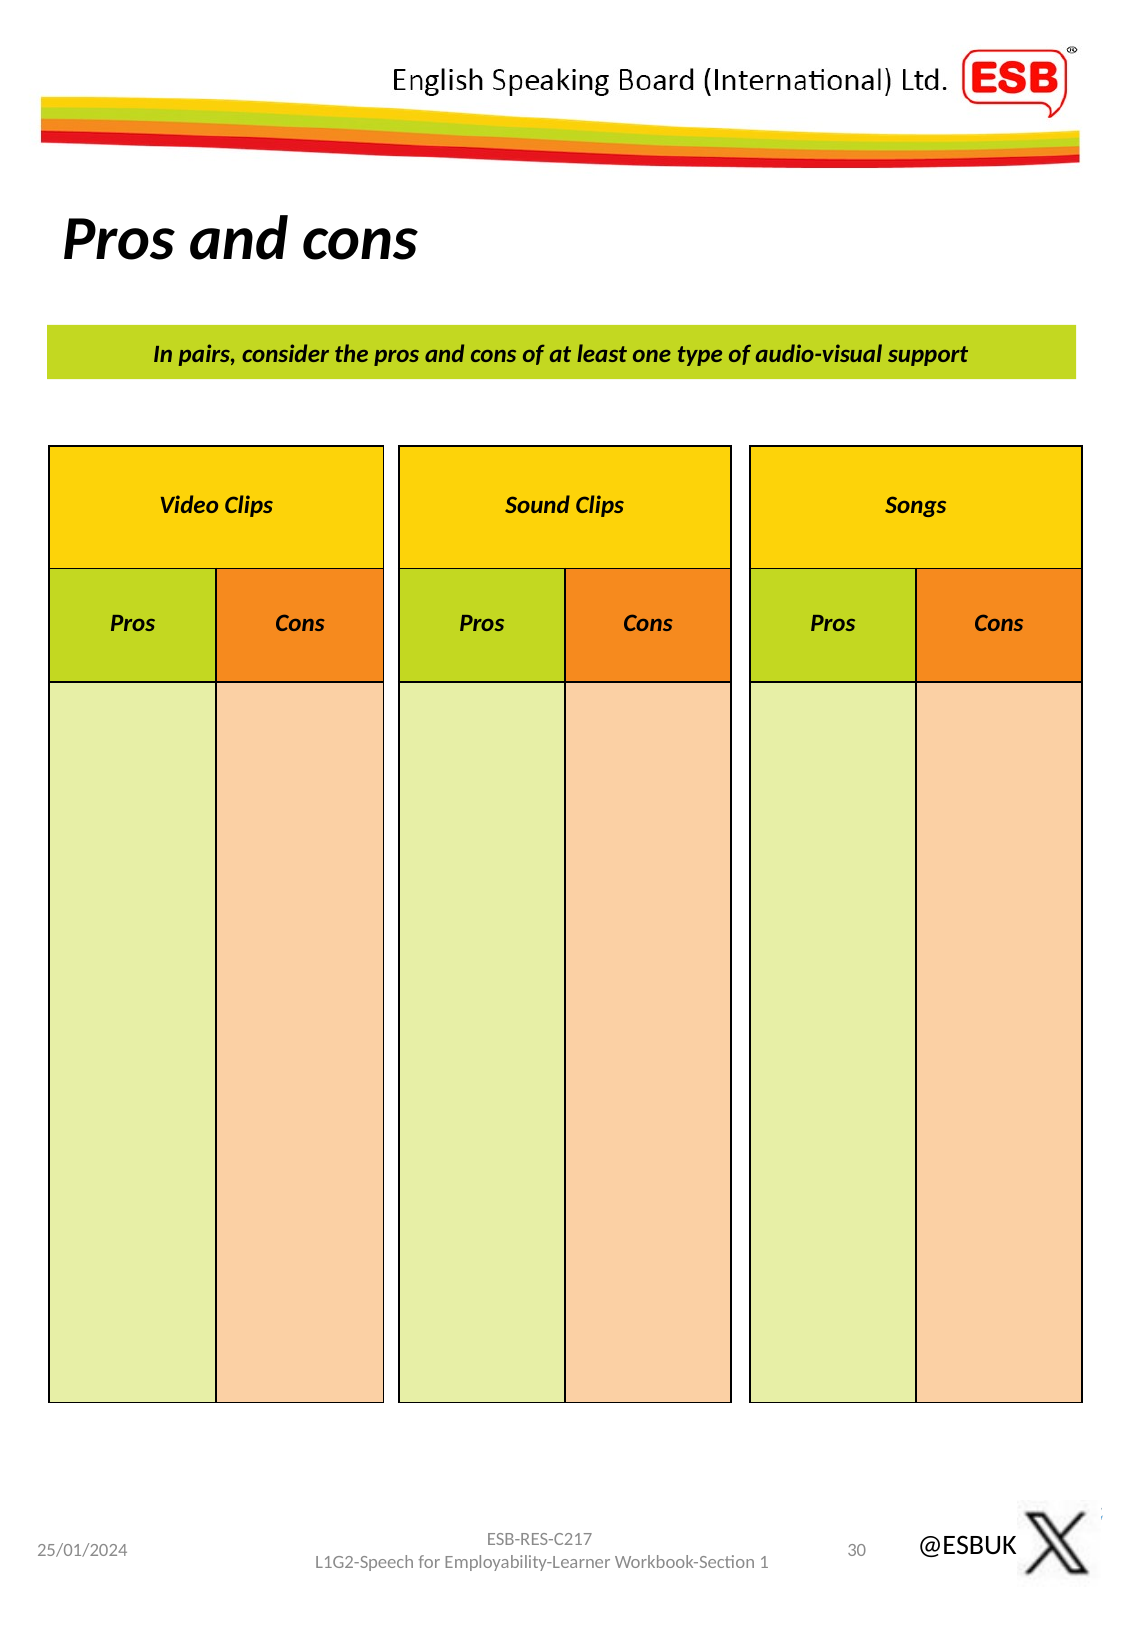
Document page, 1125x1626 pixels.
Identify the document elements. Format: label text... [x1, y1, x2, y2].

table_header Video Clips [50, 447, 383, 568]
table_header Songs [751, 447, 1081, 568]
picture [1017, 1500, 1103, 1587]
slide_number 30 [697, 1506, 882, 1593]
footer ESB-RES-C217 L1G2-Speech for Employability-Learner Workbook-Section 1 [296, 1506, 697, 1593]
picture [0, 1, 1125, 234]
title Pros and cons [47, 198, 1018, 281]
table_cell Cons [566, 569, 730, 681]
text_box In pairs, consider the pros and cons of at least one type of audio-visual support [46, 324, 1077, 380]
table_cell [566, 683, 730, 1402]
table_header Sound Clips [400, 447, 730, 568]
table_cell Cons [217, 569, 383, 681]
table_cell Pros [50, 569, 215, 681]
table_cell [751, 683, 915, 1402]
table_cell [400, 683, 564, 1402]
table_cell [217, 683, 383, 1402]
table_cell Pros [400, 569, 564, 681]
table_cell Pros [751, 569, 915, 681]
table_cell Cons [917, 569, 1081, 681]
table_cell [917, 683, 1081, 1402]
table_cell [50, 683, 215, 1402]
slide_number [22, 1506, 276, 1593]
